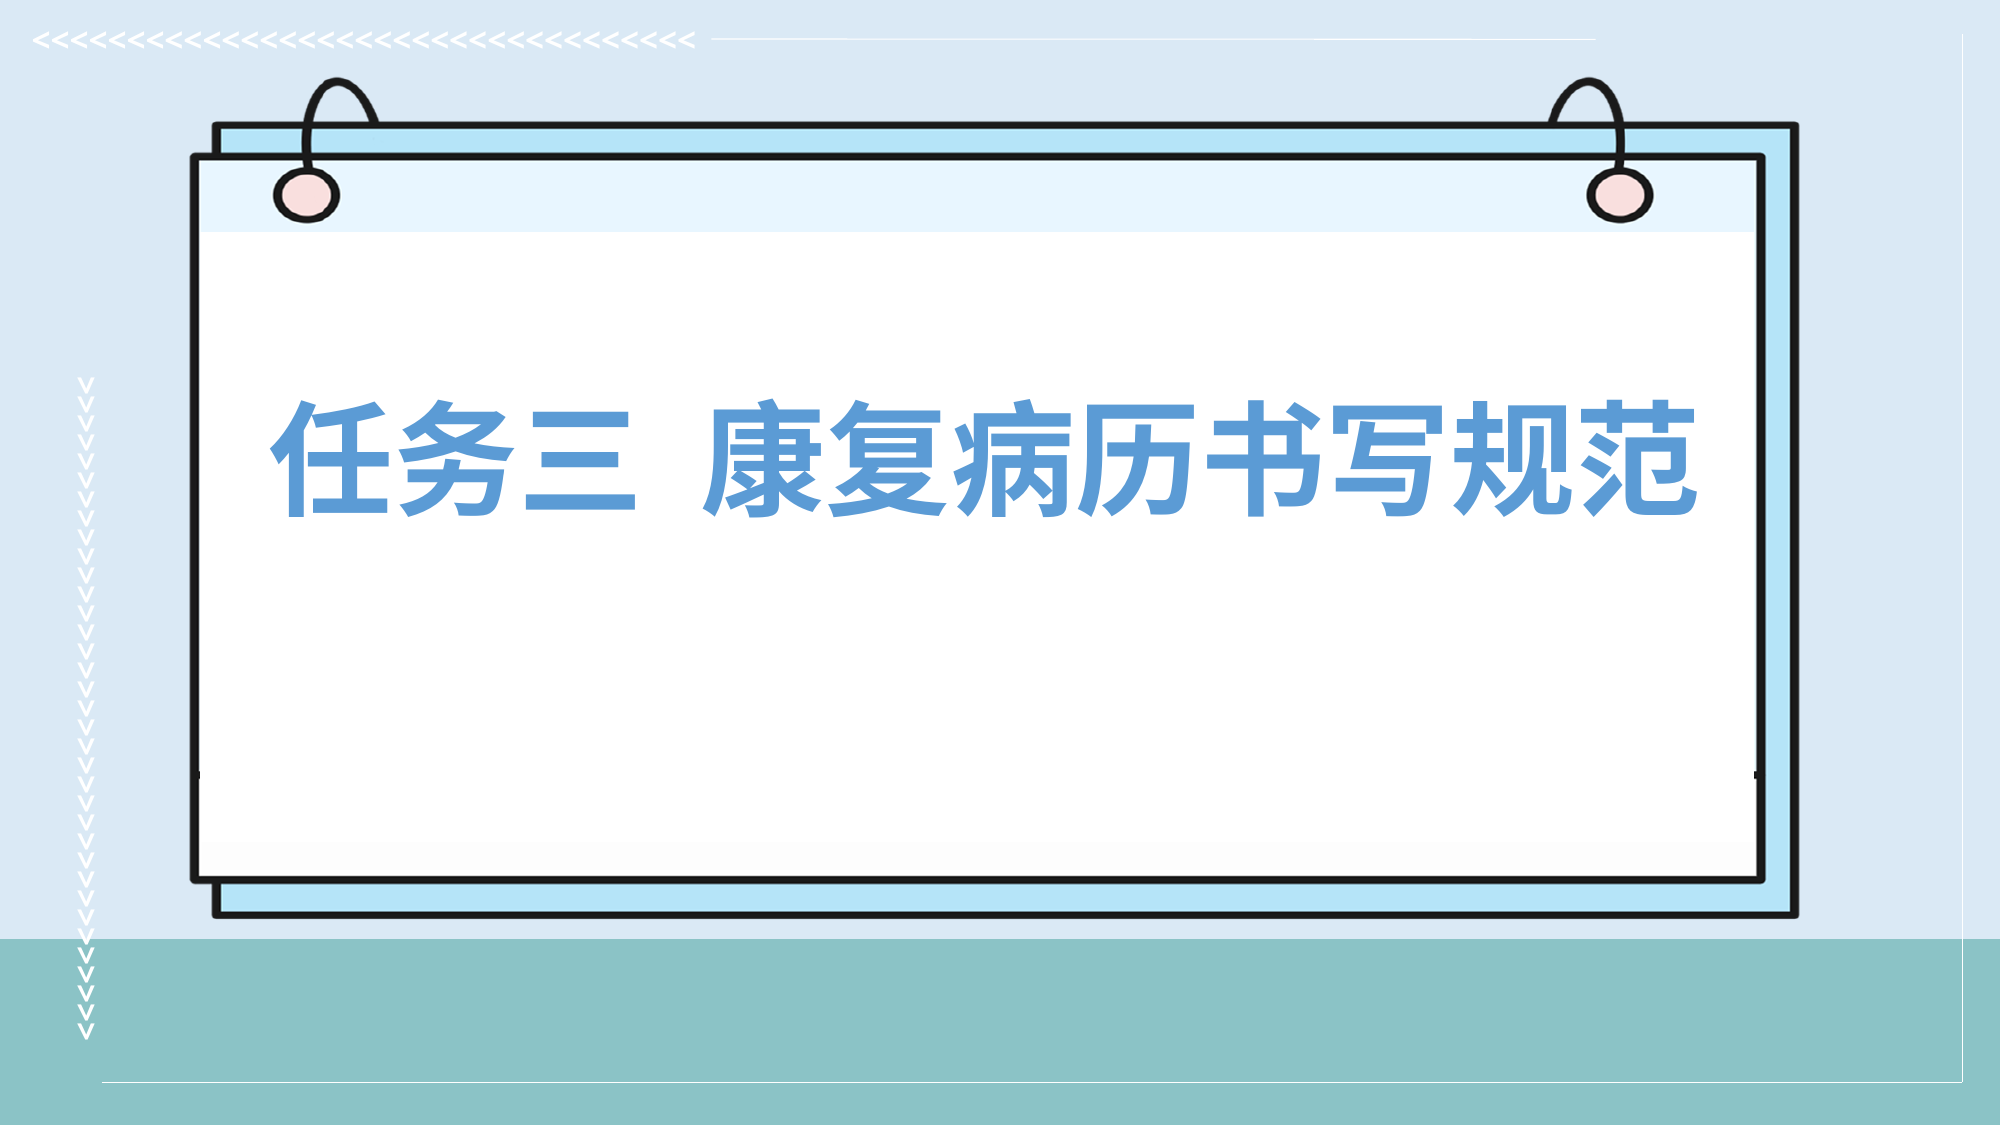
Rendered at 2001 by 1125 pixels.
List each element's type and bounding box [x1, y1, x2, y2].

picture [107, 37, 1841, 947]
